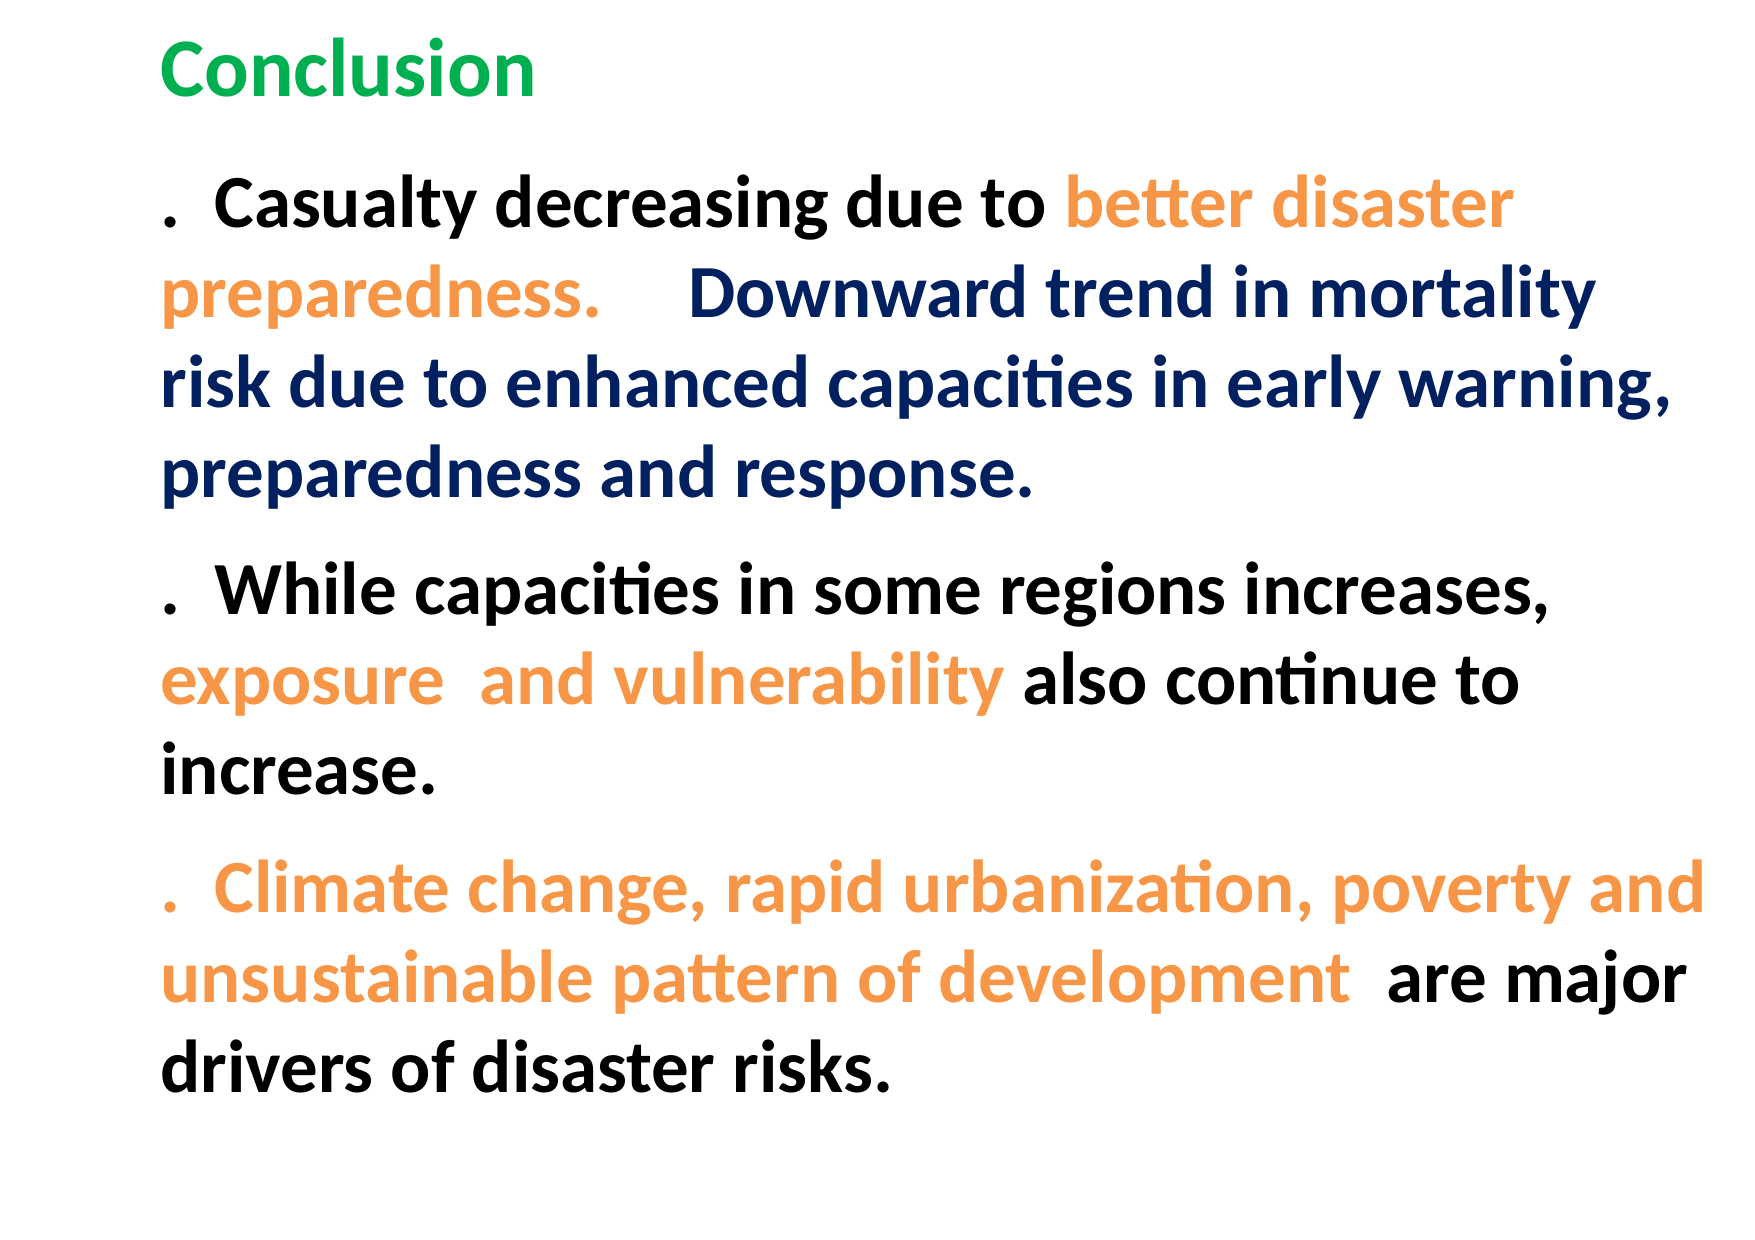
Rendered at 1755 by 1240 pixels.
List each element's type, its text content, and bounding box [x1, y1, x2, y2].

text_box Conclusion [145, 5, 567, 121]
text_box . Casualty decreasing due to better disaster preparedness. Downward trend in mortality risk due to enhanced capacities in early warning, preparedness and response. . While capacities in some regions increases, exposure and vulnerability also continue to increase. . Climate change, rapid urbanization, poverty and unsustainable pattern of development are major drivers of disaster risks. [145, 144, 1725, 1240]
